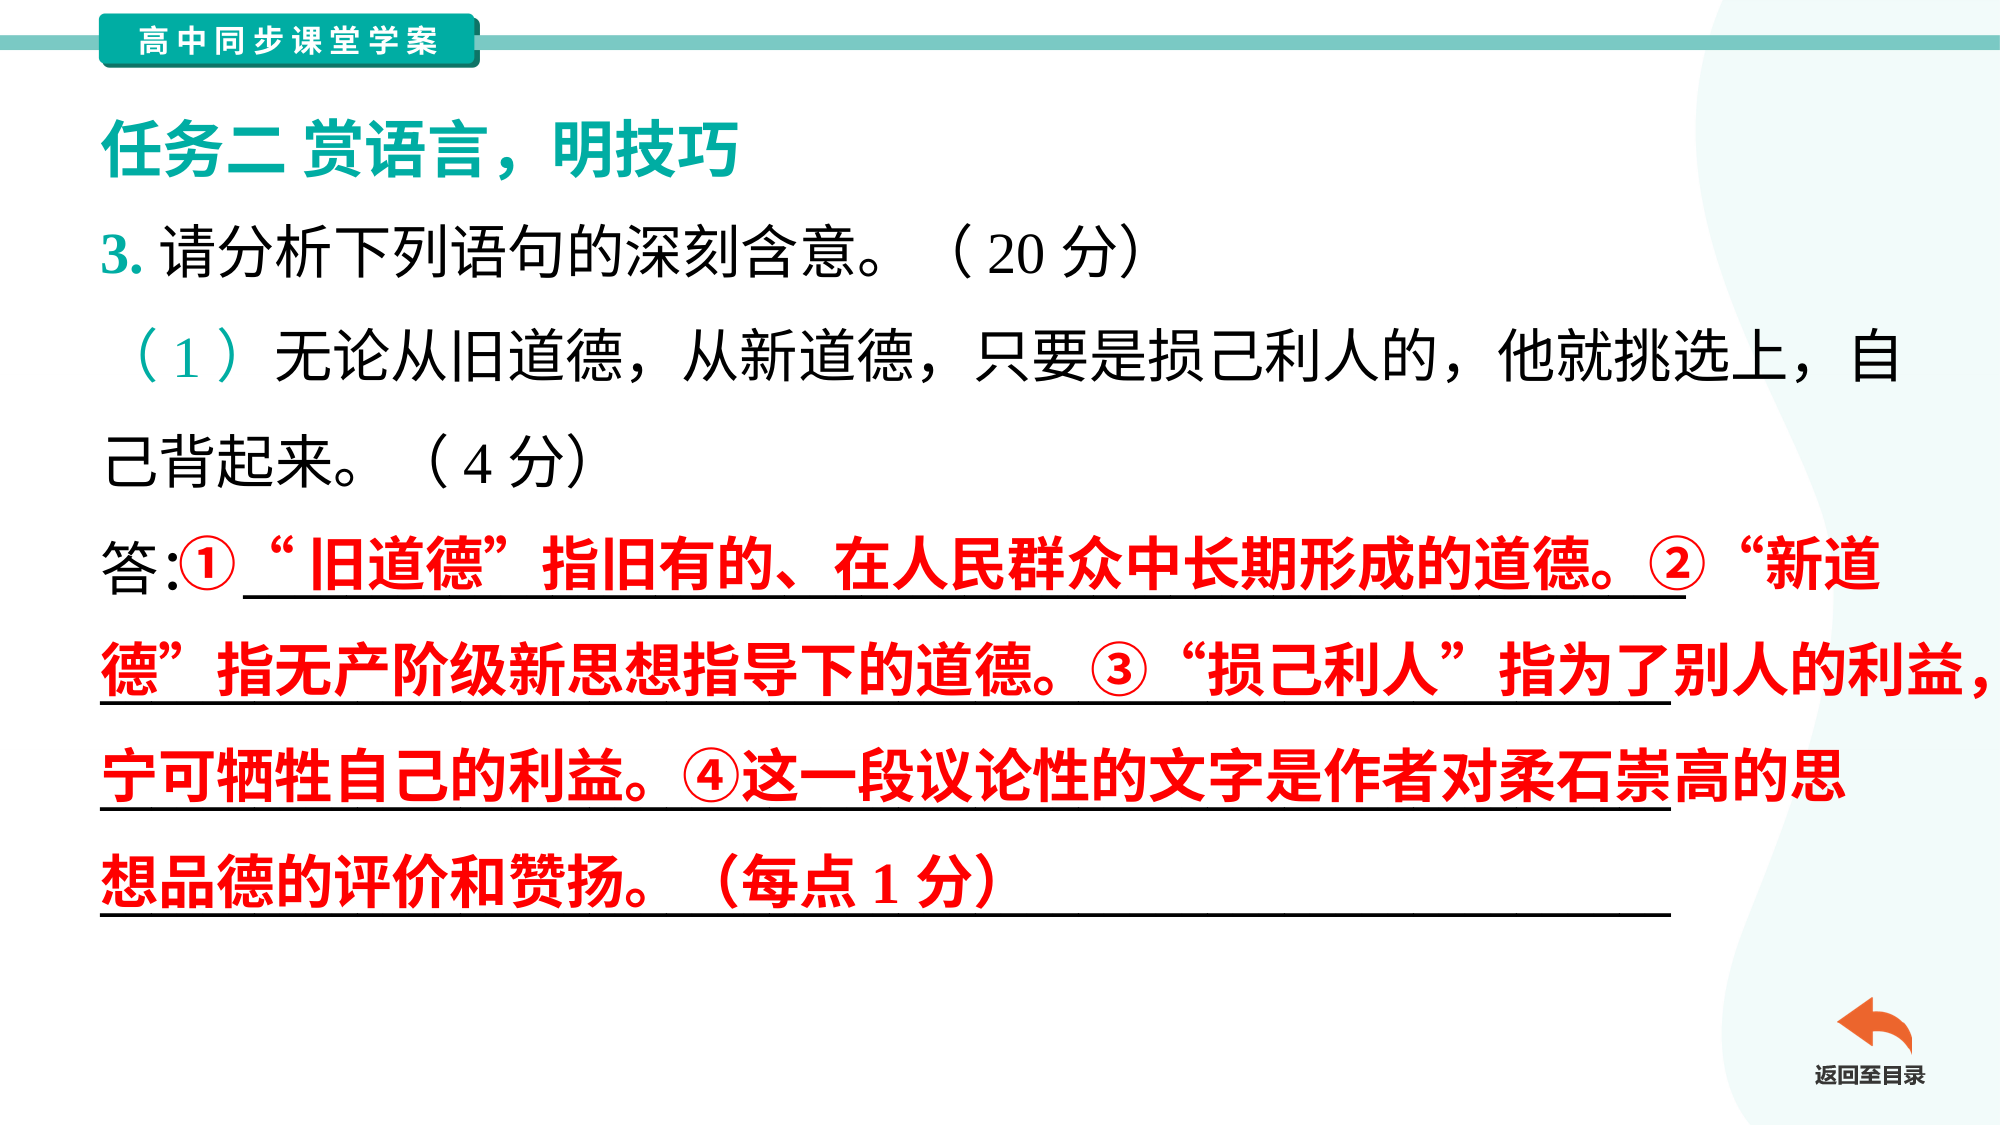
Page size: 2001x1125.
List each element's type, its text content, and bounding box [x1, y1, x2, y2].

text_box 3.请分析下列语句的深刻含意。（20分） [100, 183, 1899, 282]
text_box （1）无论从旧道德，从新道德，只要是损己利人的，他就挑选上，自 己背起来。（4分） 答： ________________________________________________________ _____________________________________________________________ _____________________________________________________________ _____________________________________________________________ [100, 916, 1899, 921]
text_box （1）无论从旧道德，从新道德，只要是损己利人的，他就挑选上，自 己背起来。（4分） 答： ________________________________________________________ _____________________________________________________________ _____________________________________________________________ _____________________________________________________________ [100, 282, 1899, 490]
text_box ①“旧道德”指旧有的、在人民群众中长期形成的道德。②“新道 德”指无产阶级新思想指导下的道德。③“损己利人”指为了别人的利益， 宁可牺牲自己的利益。④这一段议论性的文字是作者对柔石崇高的思 想品德的评价和赞扬。（每点1分） [100, 490, 1899, 916]
picture [0, 0, 2000, 1125]
text_box 任务二 赏语言，明技巧 [100, 76, 1899, 183]
